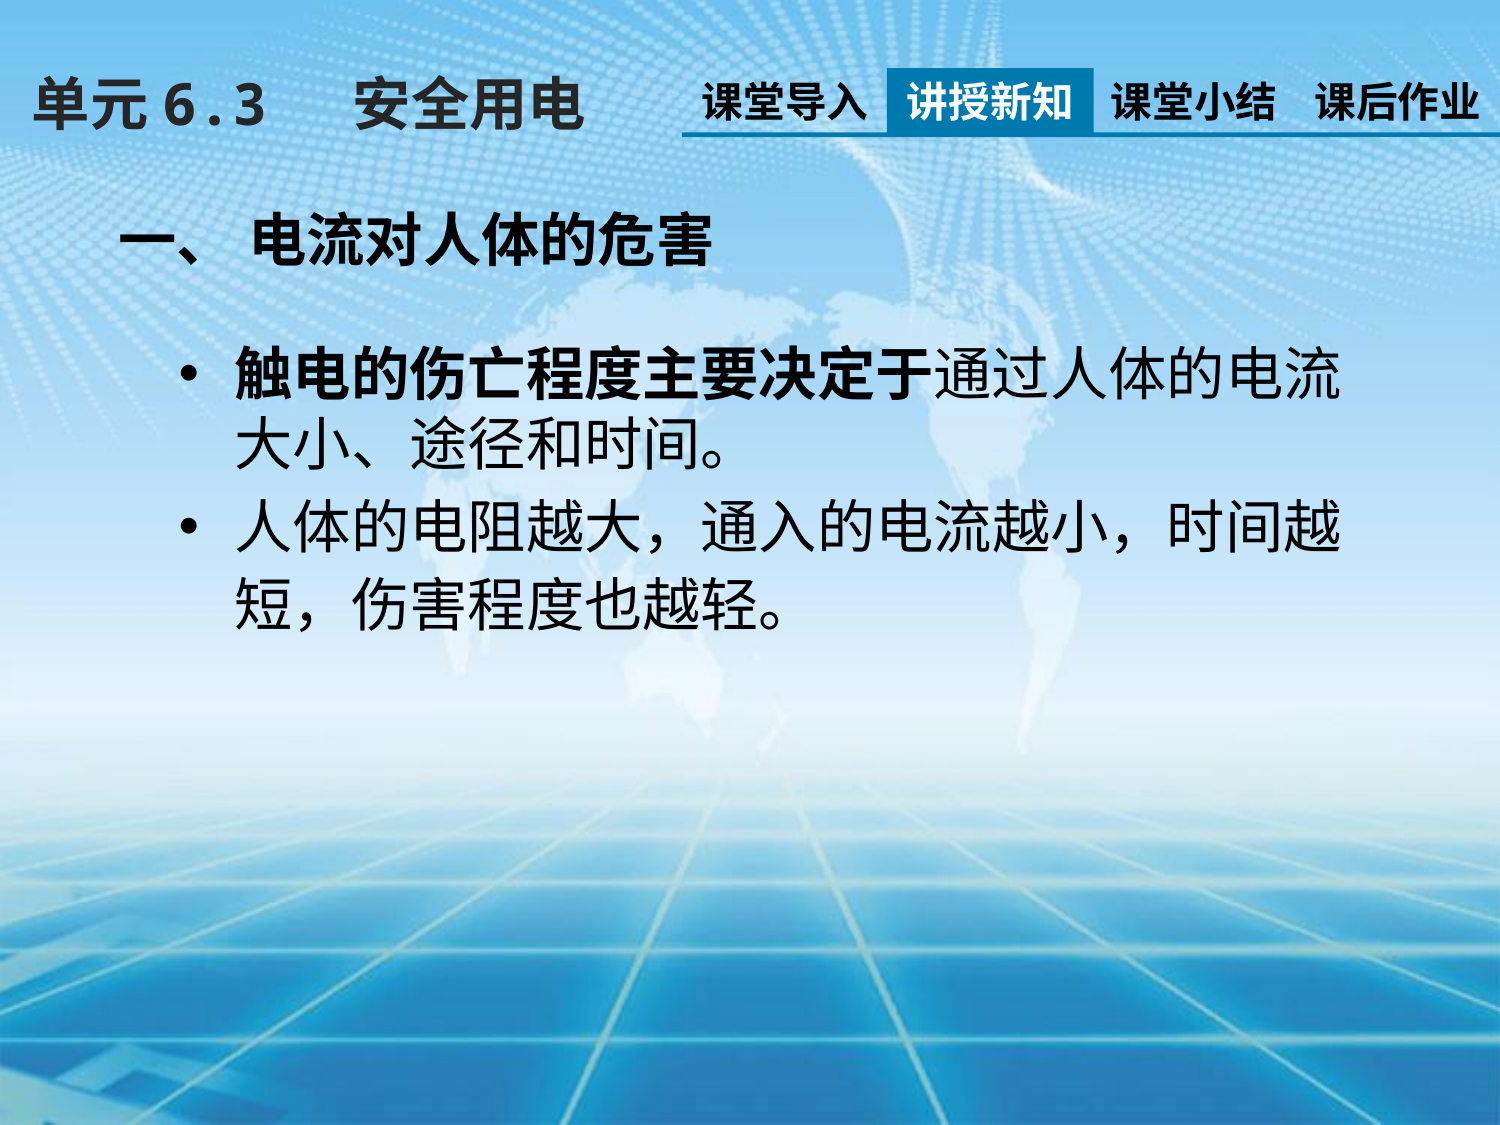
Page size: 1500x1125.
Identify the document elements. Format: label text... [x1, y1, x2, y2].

text_box 一、 电流对人体的危害 [103, 196, 854, 295]
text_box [16, 59, 1500, 145]
picture [0, 0, 1500, 1125]
text_box 触电的伤亡程度主要决定于通过人体的电流大小、途径和时间。 人体的电阻越大，通入的电流越小，时间越短，伤害程度也越轻。 [163, 329, 1407, 909]
